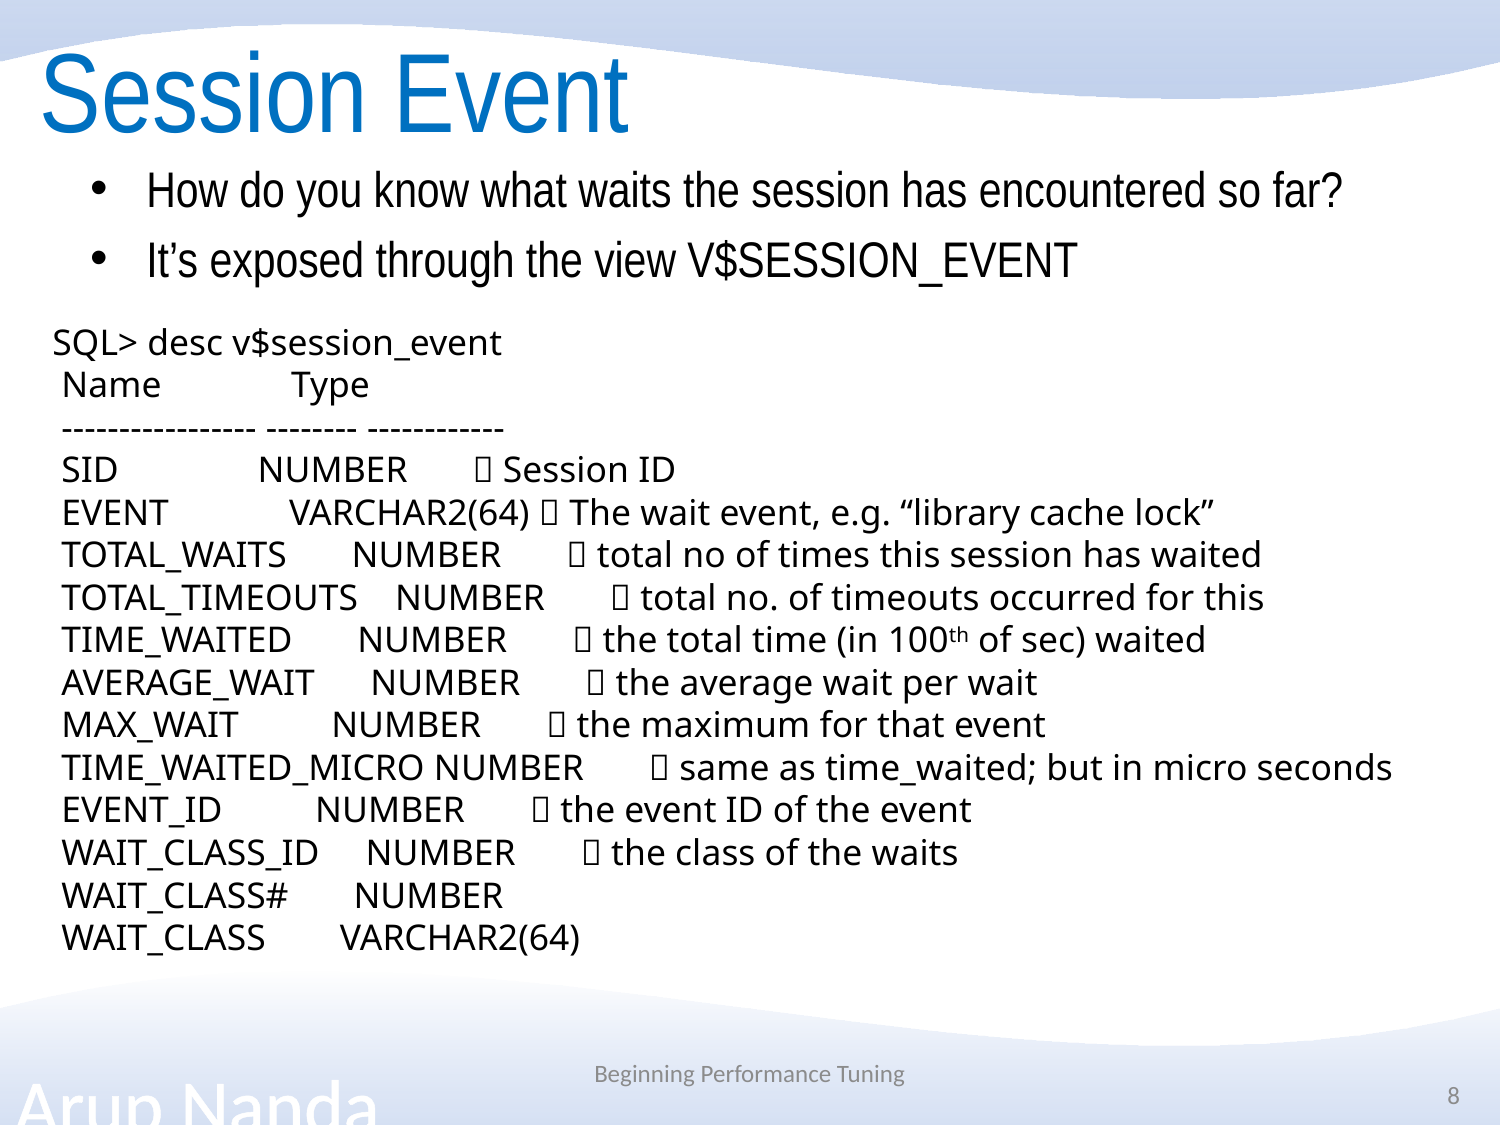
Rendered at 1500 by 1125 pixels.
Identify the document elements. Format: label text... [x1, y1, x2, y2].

text_box SQL> desc v$session_event Name Type ----------------- -------- ------------ SID NUMBER  Session ID EVENT VARCHAR2(64)  The wait event, e.g. “library cache lock” TOTAL_WAITS NUMBER  total no of times this session has waited TOTAL_TIMEOUTS NUMBER  total no. of timeouts occurred for this TIME_WAITED NUMBER  the total time (in 100th of sec) waited AVERAGE_WAIT NUMBER  the average wait per wait MAX_WAIT NUMBER  the maximum for that event TIME_WAITED_MICRO NUMBER  same as time_waited; but in micro seconds EVENT_ID NUMBER  the event ID of the event WAIT_CLASS_ID NUMBER  the class of the waits WAIT_CLASS# NUMBER WAIT_CLASS VARCHAR2(64) [37, 312, 1463, 1008]
slide_number 8 [1125, 1065, 1475, 1125]
footer Beginning Performance Tuning [512, 1042, 988, 1103]
list How do you know what waits the session has encountered so far? It’s exposed through the view V$SESSION_EVENT [75, 149, 1425, 312]
title Session Event [24, 24, 1475, 150]
